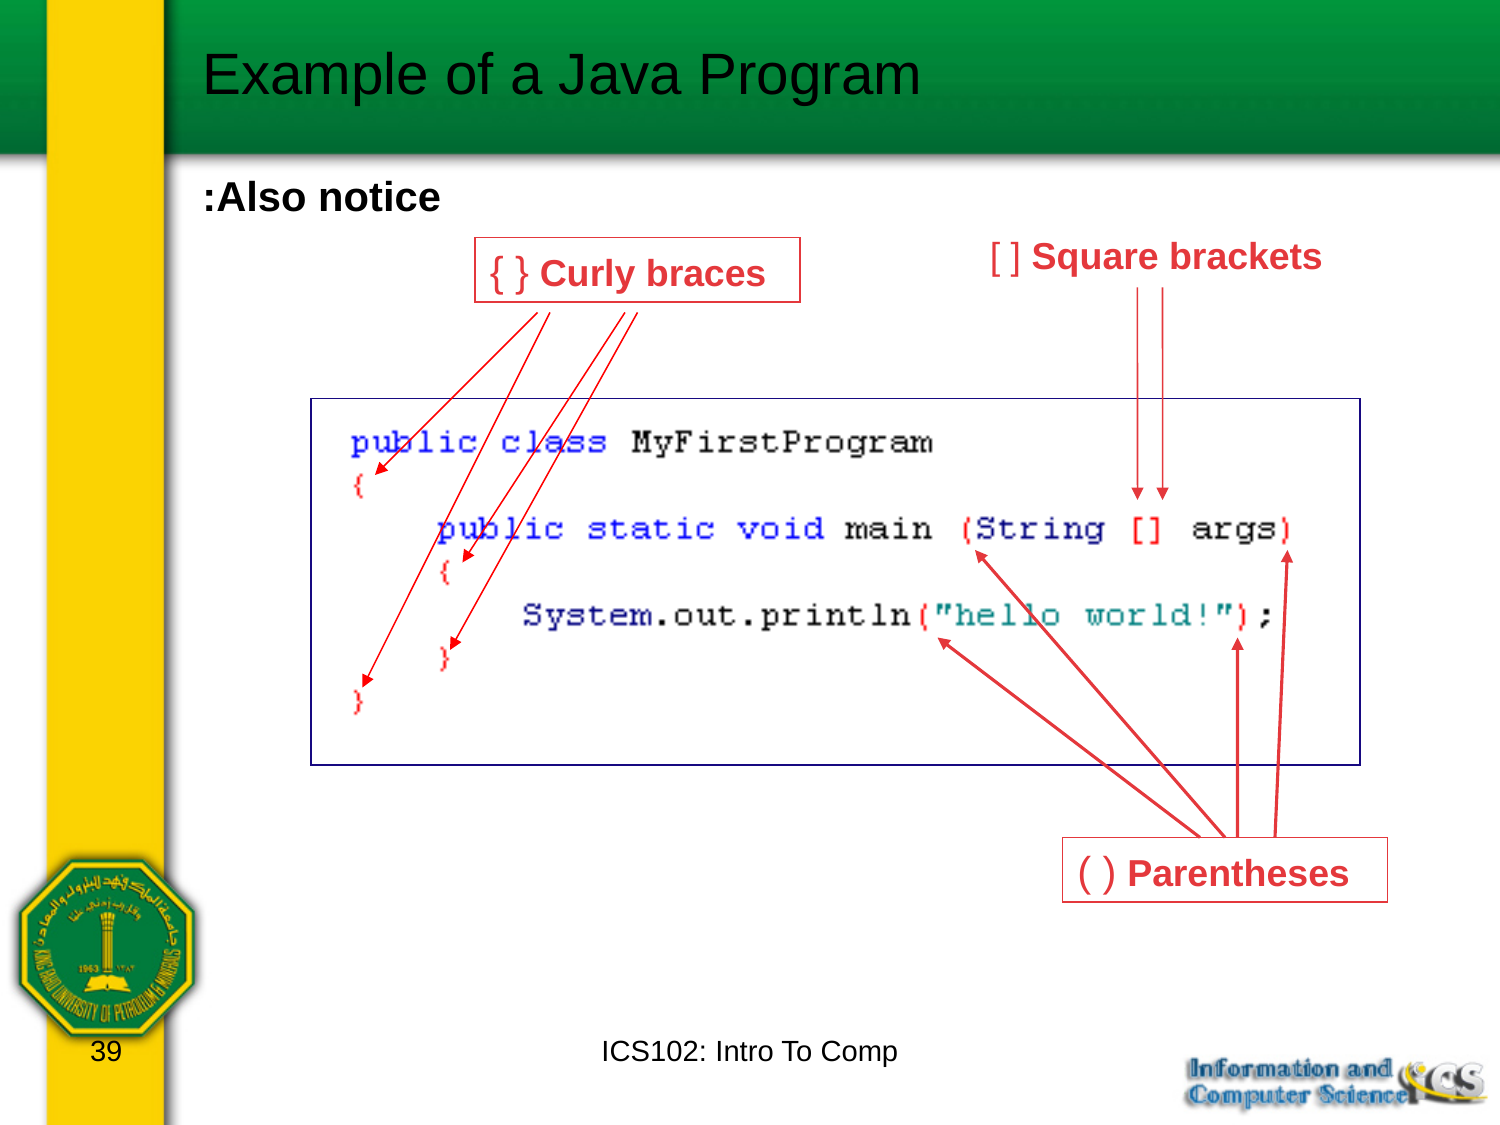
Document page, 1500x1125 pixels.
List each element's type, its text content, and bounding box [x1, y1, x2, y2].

text_box Curly braces { } [474, 237, 800, 303]
picture [0, 0, 1500, 1125]
footer ICS102: Intro To Comp [512, 1024, 988, 1103]
text_box Also notice: [187, 162, 513, 228]
title Example of a Java Program [187, 24, 1113, 118]
text_box Square brackets [ ] [974, 224, 1363, 285]
slide_number 39 [74, 1024, 426, 1103]
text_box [312, 399, 1360, 765]
text_box Parentheses ( ) [1062, 837, 1388, 903]
